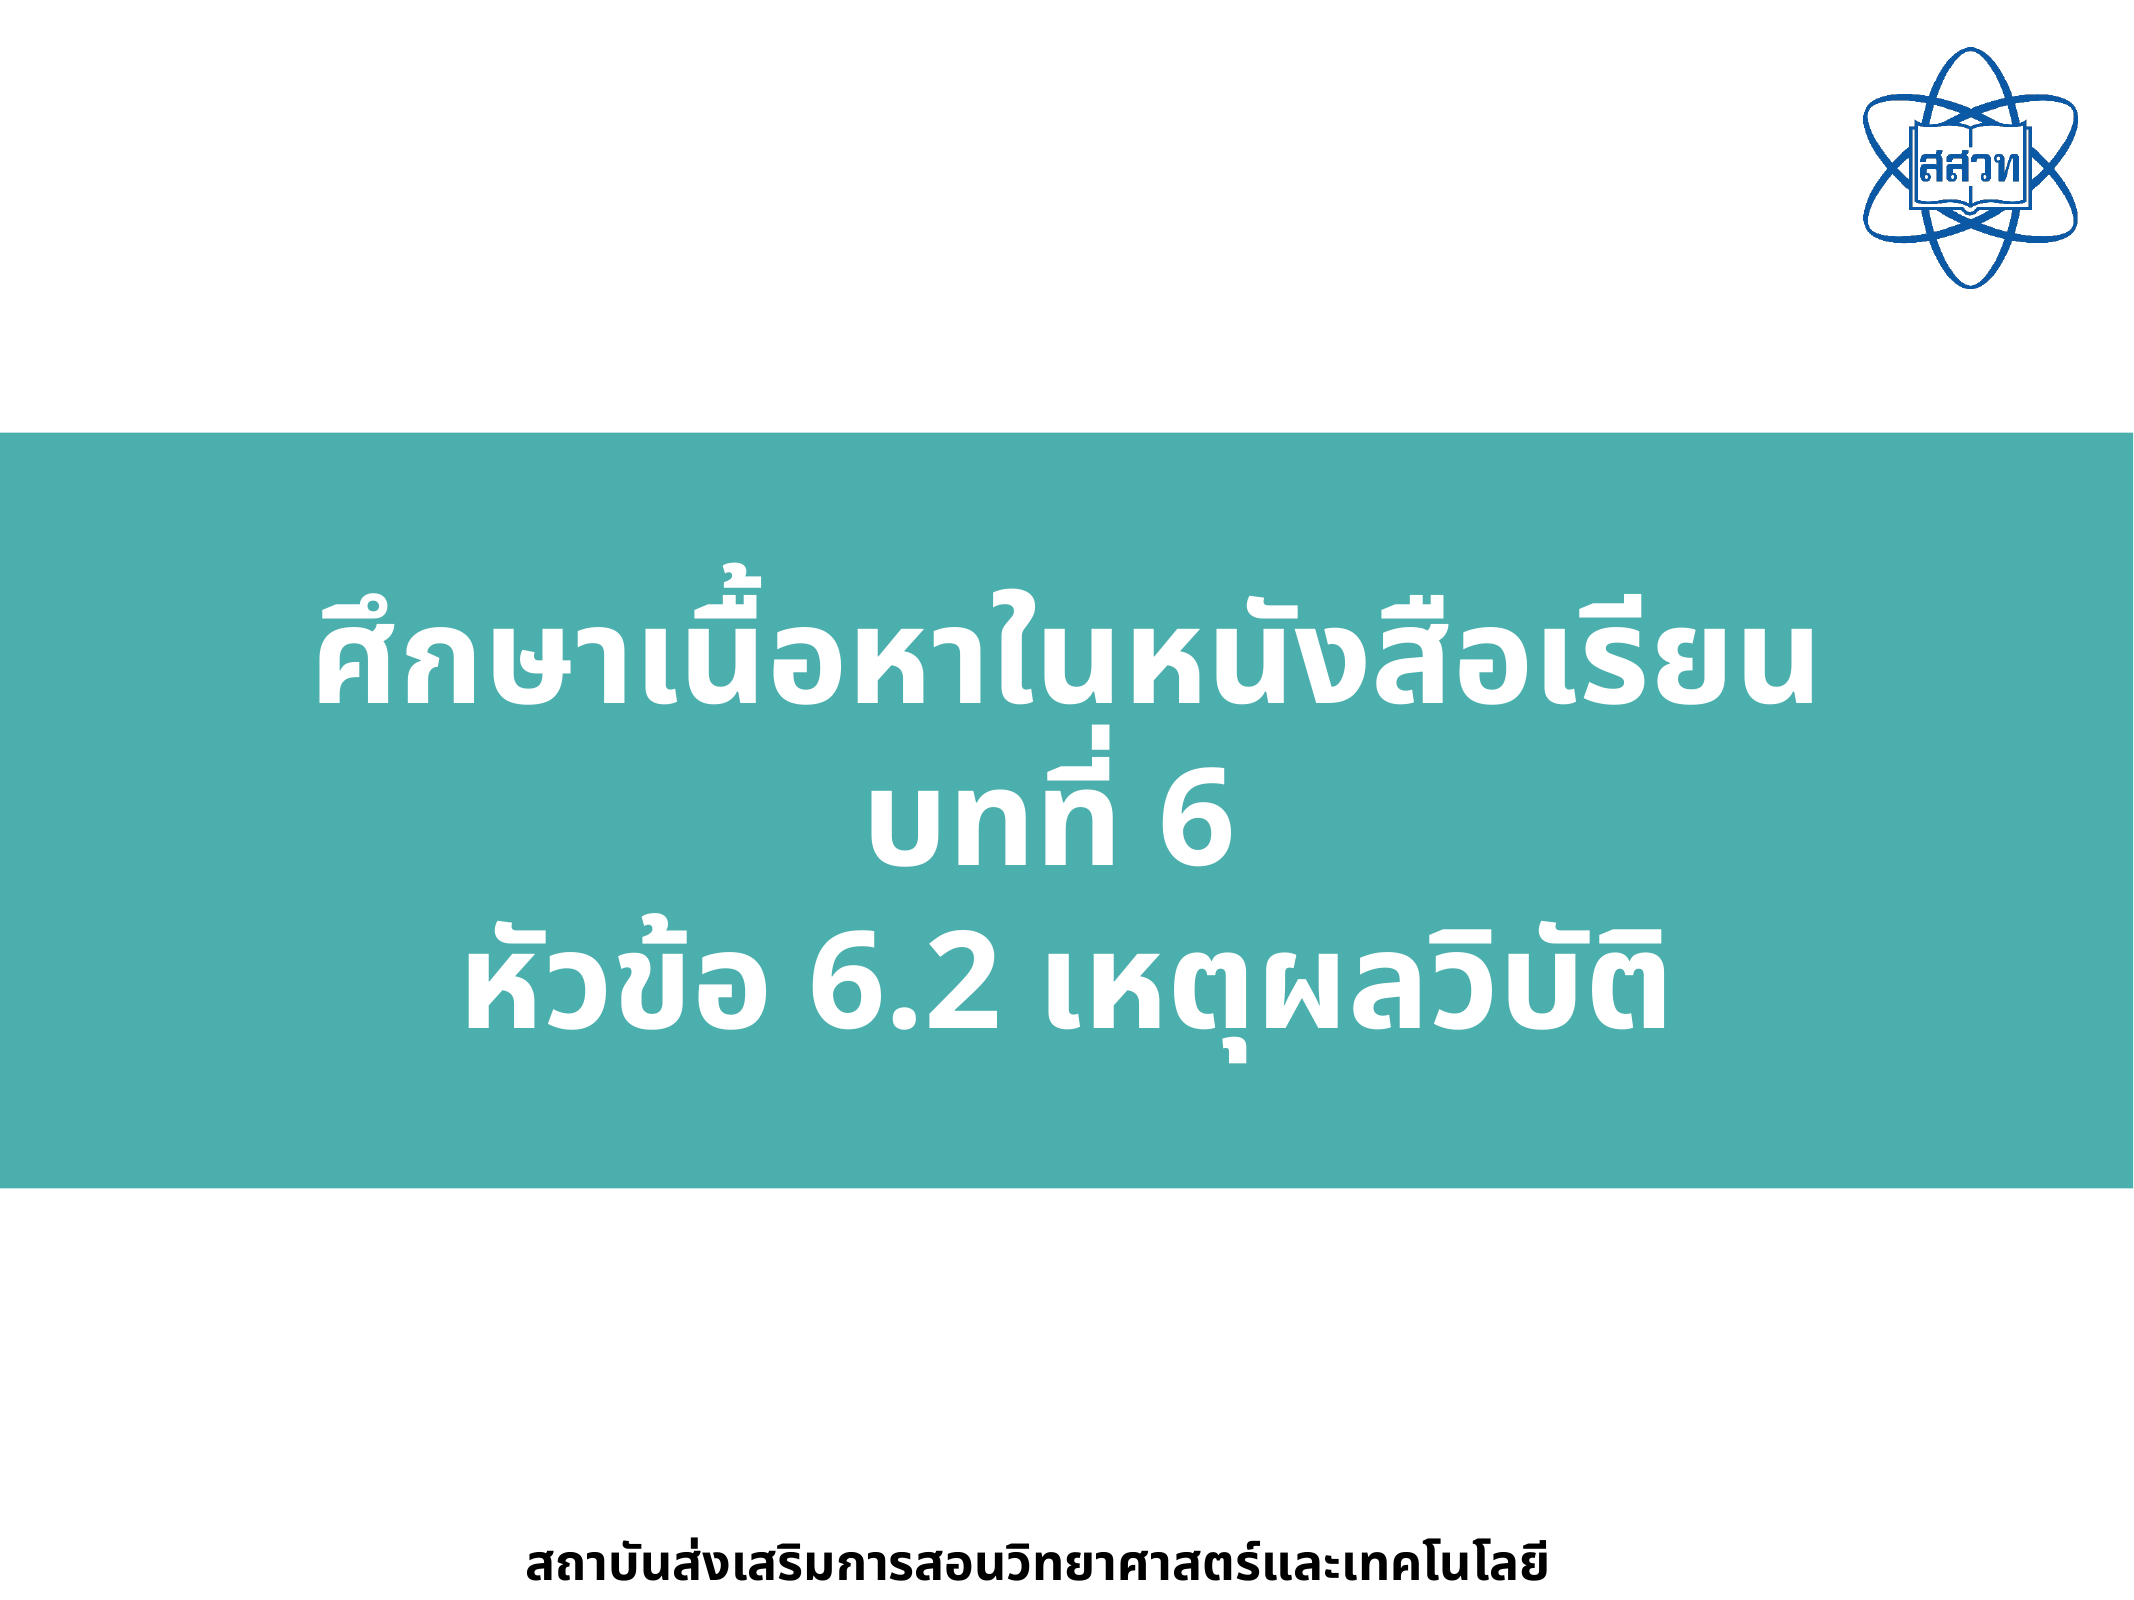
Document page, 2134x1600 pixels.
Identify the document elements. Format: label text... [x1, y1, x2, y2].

text_box [0, 432, 2134, 1189]
picture [1862, 46, 2079, 290]
text_box ศึกษาเนื้อหาในหนังสือเรียน บทที่ 6 หัวข้อ 6.2 เหตุผลวิบัติ [133, 560, 2000, 1040]
text_box สถาบันส่งเสริมการสอนวิทยาศาสตร์และเทคโนโลยี [74, 1522, 2002, 1589]
